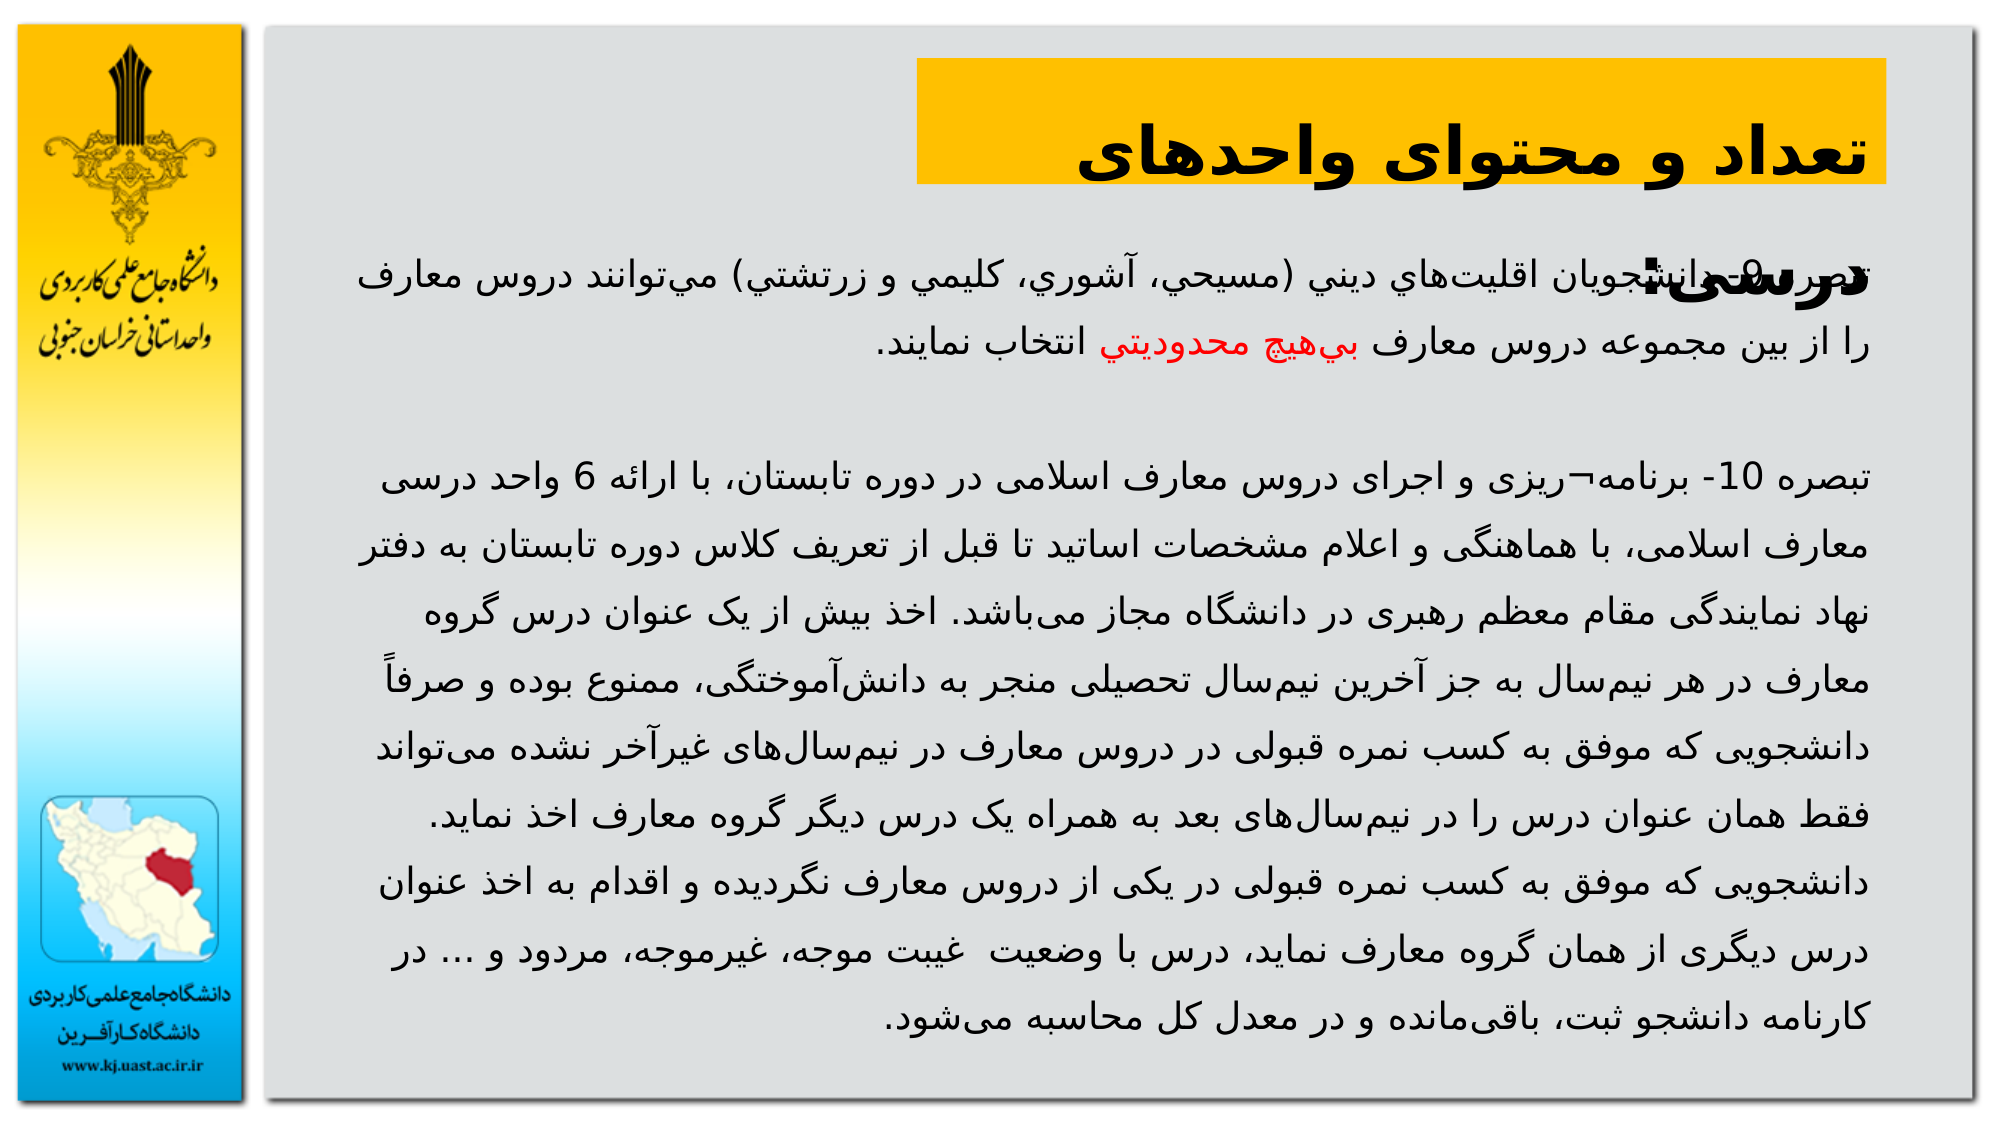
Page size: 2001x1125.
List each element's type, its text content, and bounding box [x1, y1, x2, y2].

text_box [915, 57, 1888, 186]
title تبصره 9- دانشجويان اقليت‌هاي ديني (مسيحي، آشوري، كليمي و زرتشتي) مي‌توانند دروس معارف را از بين مجموعه دروس معارف بي‌هيچ محدوديتي انتخاب نمايند. تبصره 10- برنامه¬ریزی و اجرای دروس معارف اسلامی در دوره تابستان، با ارائه 6 واحد درسی معارف اسلامی، با هماهنگی و اعلام مشخصات اساتید تا قبل از تعریف کلاس دوره تابستان به دفتر نهاد نمایندگی مقام معظم رهبری در دانشگاه مجاز می‌باشد. اخذ بیش از یک عنوان درس گروه معارف در هر نیم‌سال به جز آخرین نیم‌سال تحصیلی منجر به دانش‌آموختگی، ممنوع بوده و صرفاً دانشجویی که موفق به کسب نمره قبولی در دروس معارف در نیم‌سال‌های غیرآخر نشده می‌تواند فقط همان عنوان درس را در نیم‌سال‌های بعد به همراه یک درس دیگر گروه معارف اخذ نماید. دانشجویی که موفق به کسب نمره قبولی در یکی از دروس معارف نگردیده و اقدام به اخذ عنوان درس دیگری از همان گروه معارف نماید، درس با وضعیت غیبت موجه، غیرموجه، مردود و ... در کارنامه دانشجو ثبت، باقی‌مانده و در معدل کل محاسبه می‌شود. [340, 184, 1887, 1045]
picture [0, 0, 2001, 1125]
subtitle تعداد و محتوای واحدهای درسی: [916, 60, 1887, 182]
